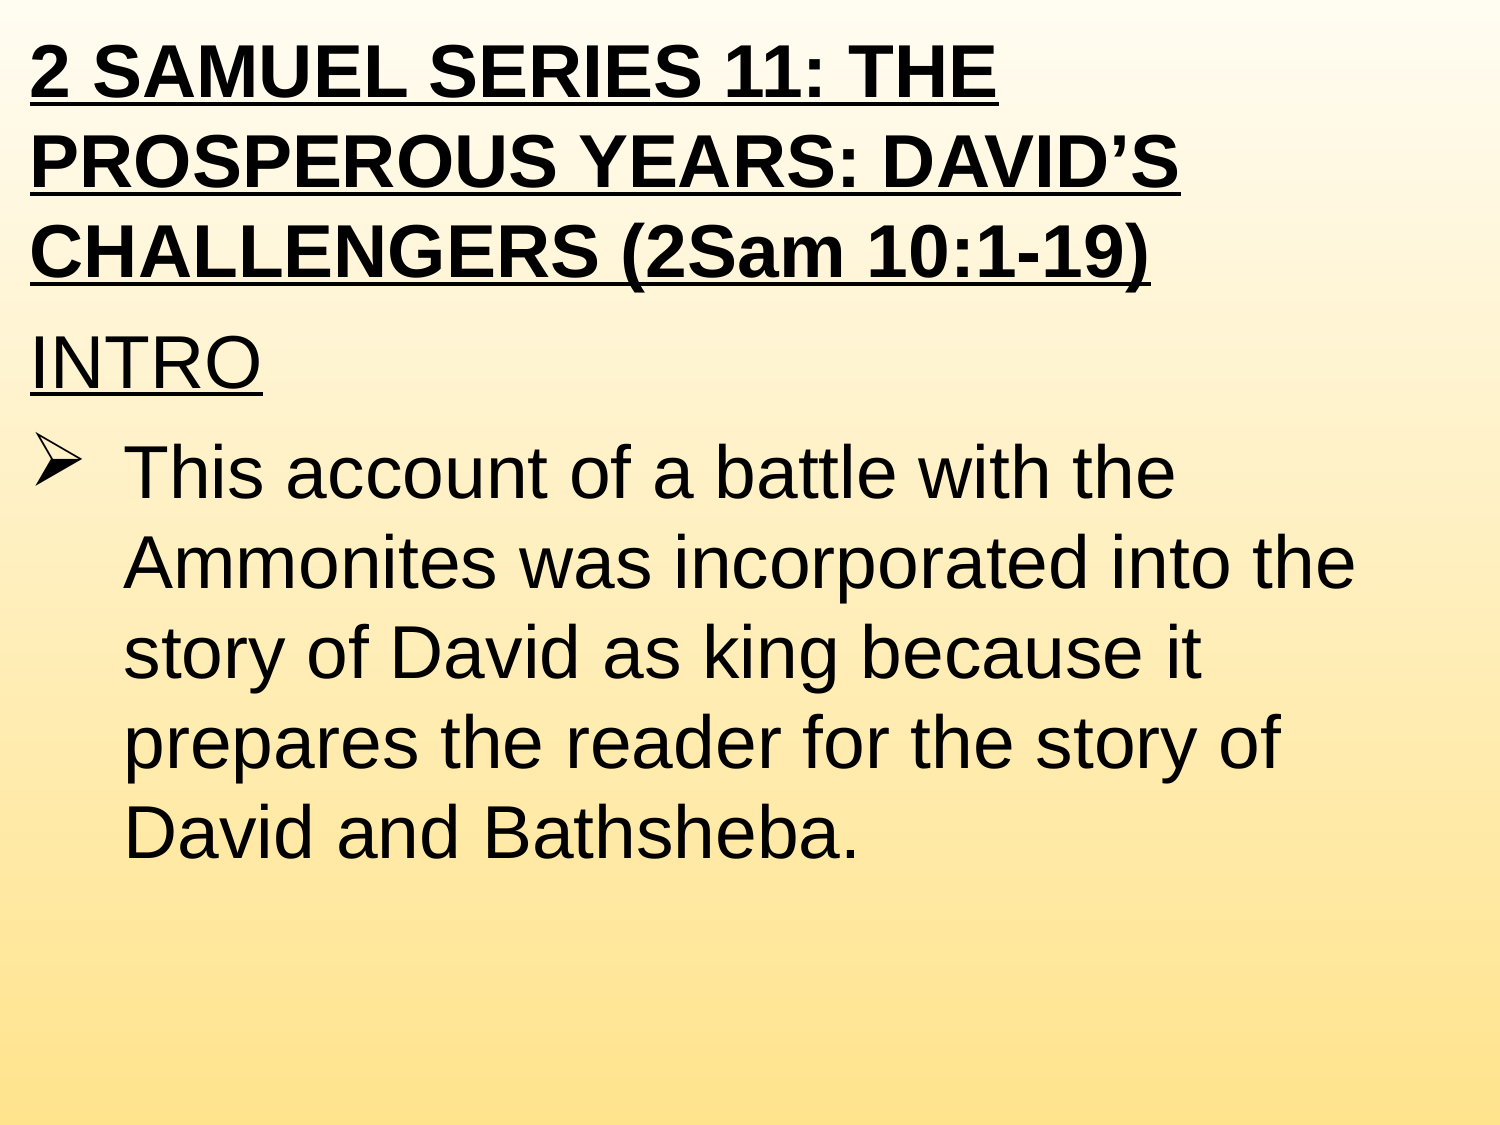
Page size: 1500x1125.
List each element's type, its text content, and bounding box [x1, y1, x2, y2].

subtitle 2 SAMUEL SERIES 11: THE PROSPEROUS YEARS: DAVID’S CHALLENGERS (2Sam 10:1-19) INTRO This account of a battle with the Ammonites was incorporated into the story of David as king because it prepares the reader for the story of David and Bathsheba. [14, 14, 1482, 1104]
